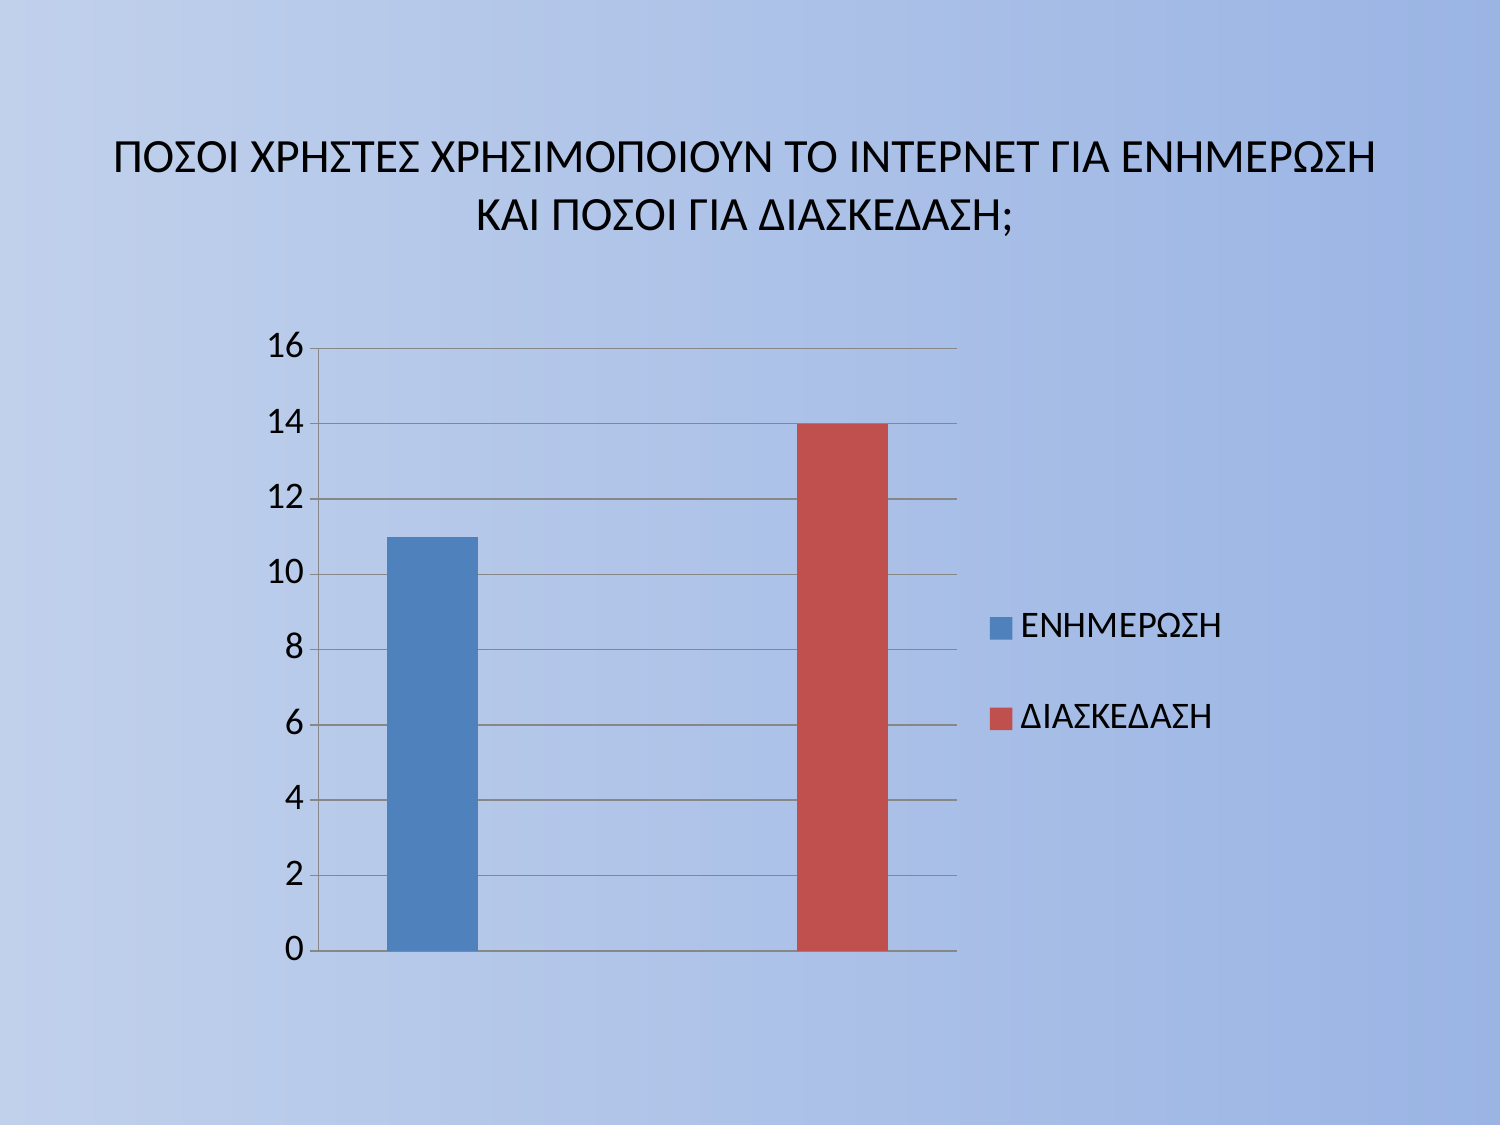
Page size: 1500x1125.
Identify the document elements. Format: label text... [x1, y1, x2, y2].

chart [245, 316, 1247, 984]
title ΠΟΣΟΙ ΧΡΗΣΤΕΣ ΧΡΗΣΙΜΟΠΟΙΟΥΝ ΤΟ ΙΝΤΕΡΝΕΤ ΓΙΑ ΕΝΗΜΕΡΩΣΗ ΚΑΙ ΠΟΣΟΙ ΓΙΑ ΔΙΑΣΚΕΔΑΣΗ; [70, 117, 1421, 305]
